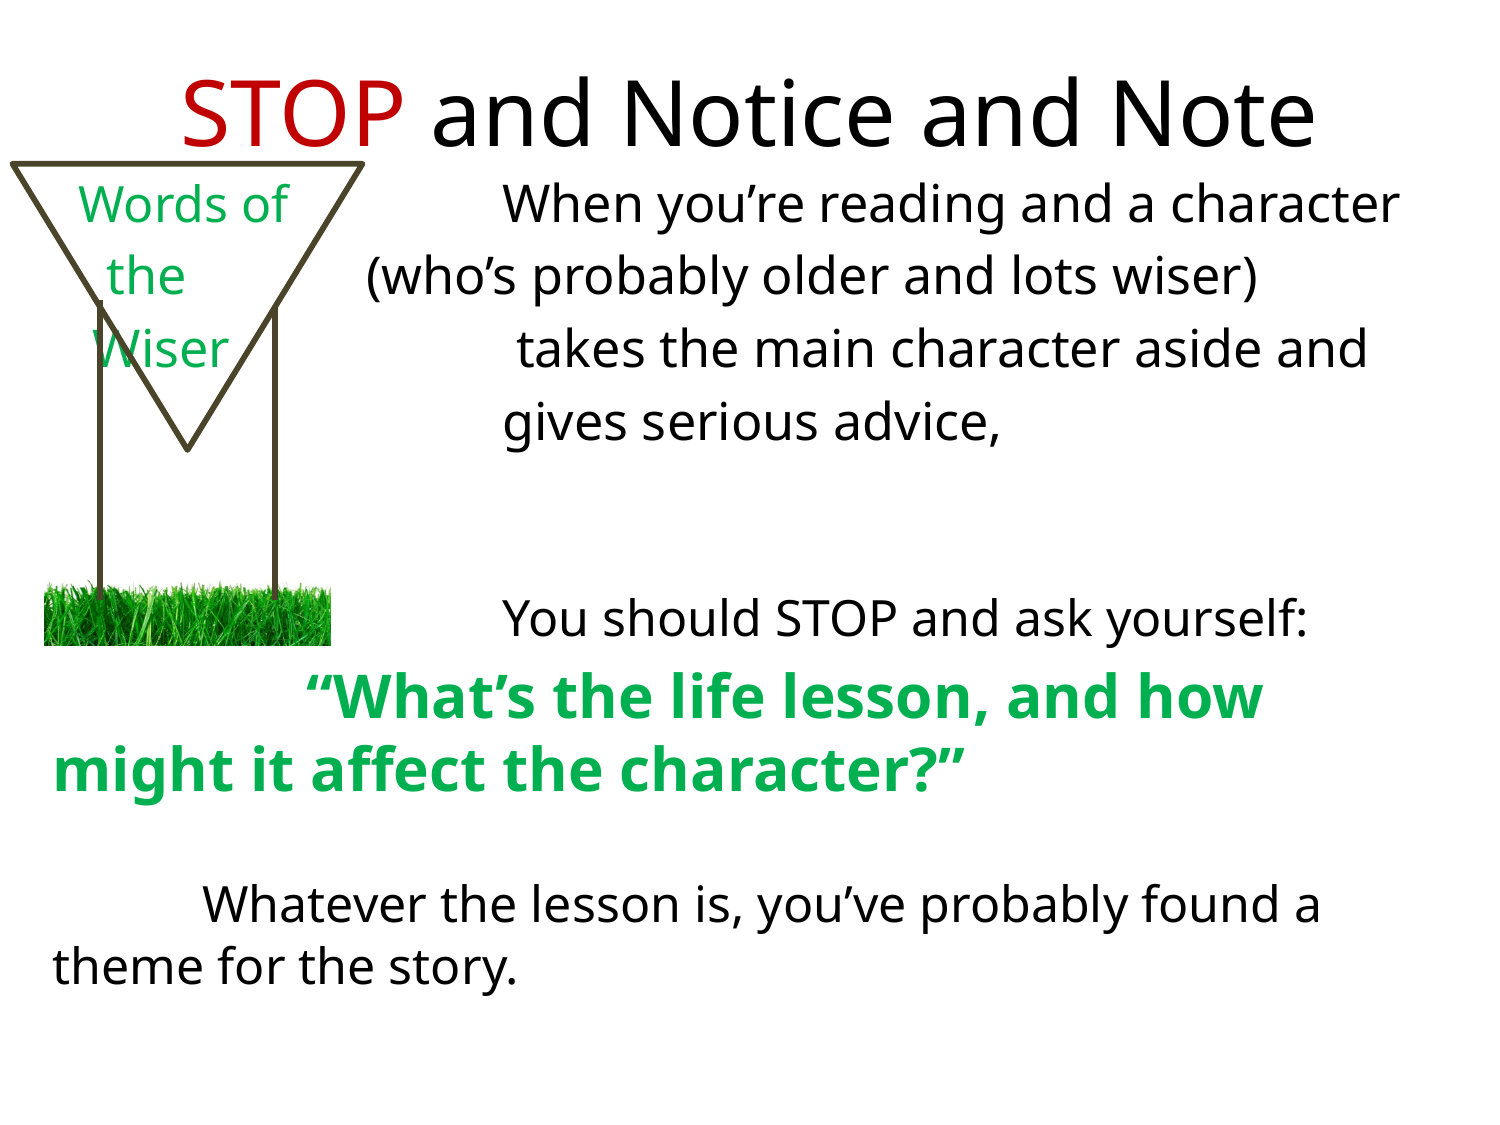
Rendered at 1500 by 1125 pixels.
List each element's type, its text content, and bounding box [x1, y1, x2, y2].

title STOP and Notice and Note [75, 45, 1425, 162]
list Words of When you’re reading and a character the (who’s probably older and lots wiser) Wiser takes the main character aside and gives serious advice, You should STOP and ask yourself: “What’s the life lesson, and how might it affect the character?” Whatever the lesson is, you’ve probably found a theme for the story. [37, 162, 1463, 1005]
text_box [10, 161, 365, 453]
picture [44, 487, 331, 646]
